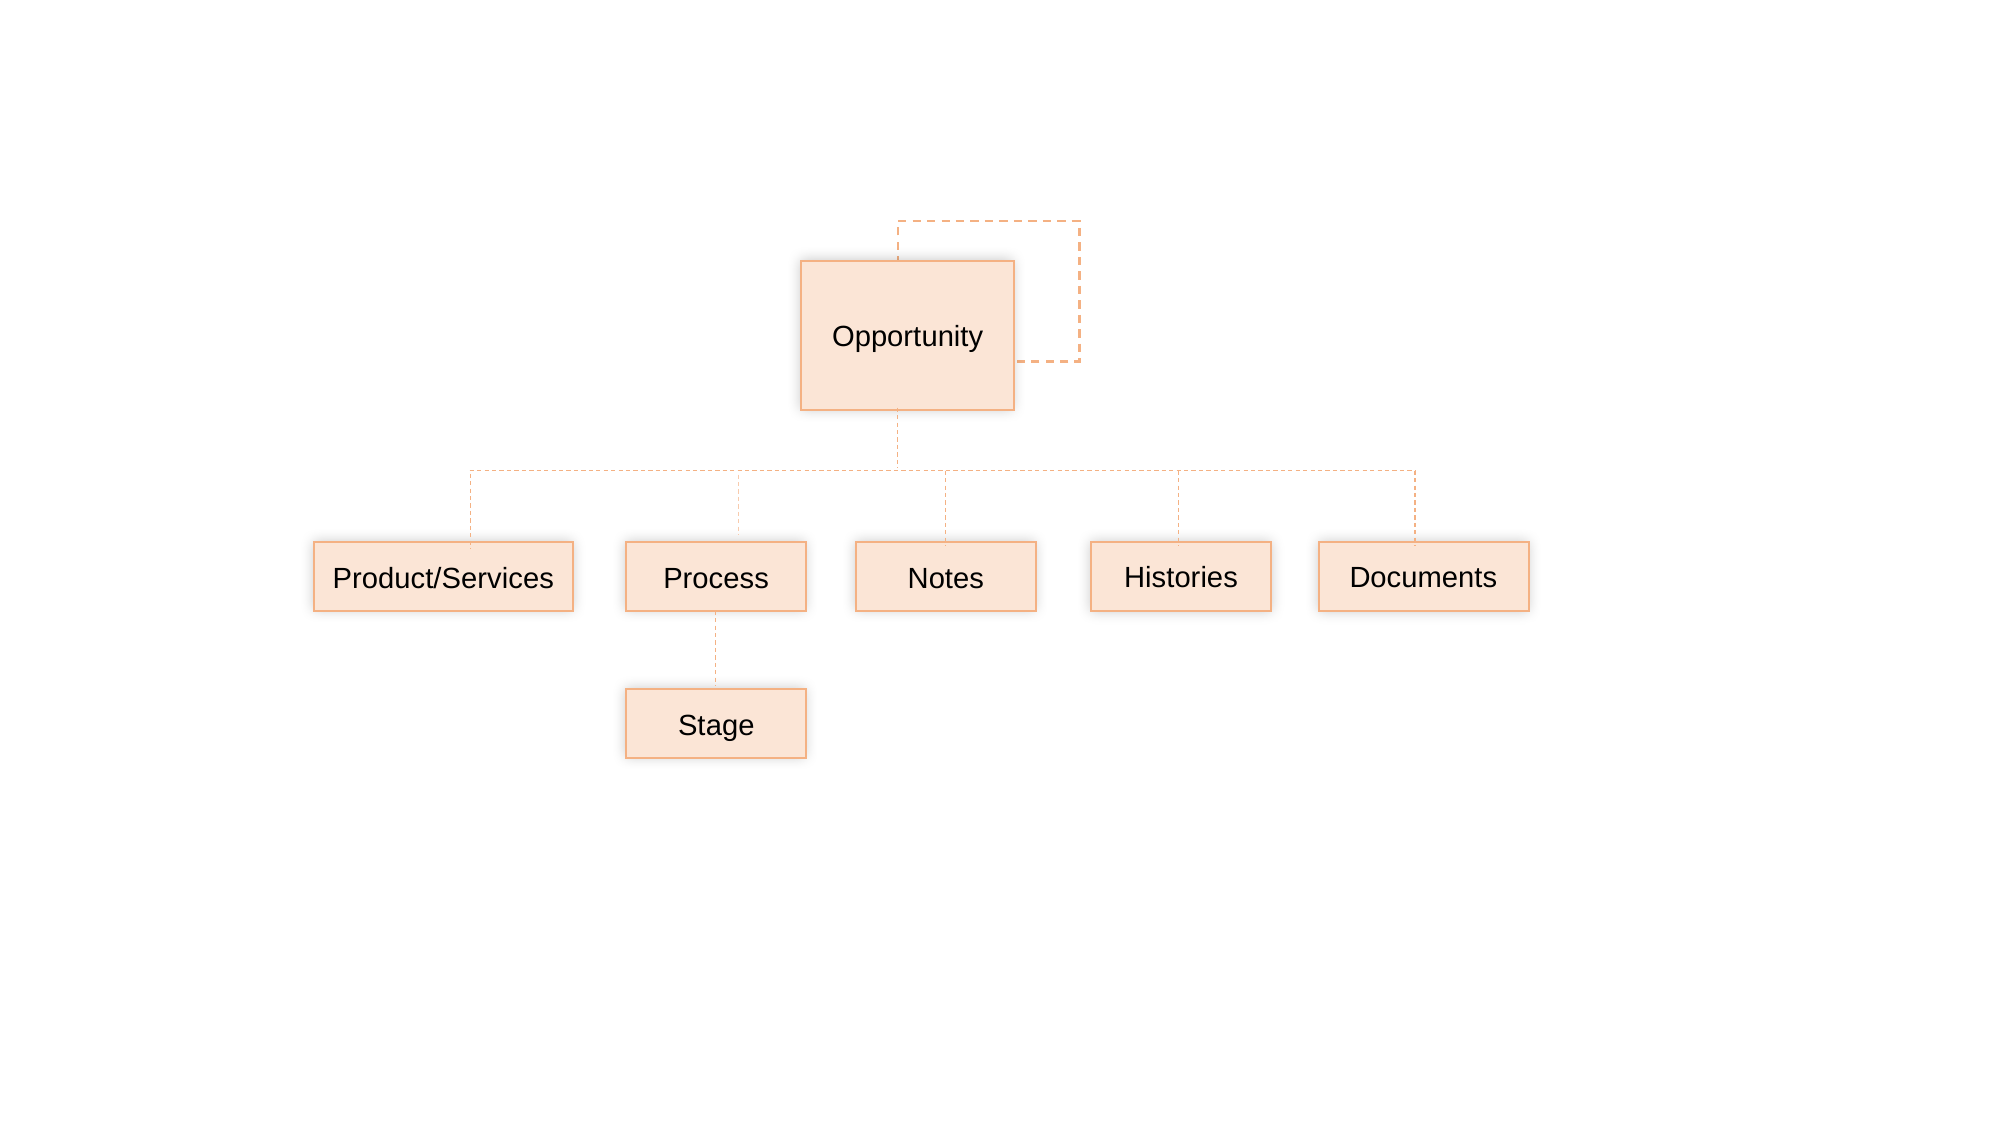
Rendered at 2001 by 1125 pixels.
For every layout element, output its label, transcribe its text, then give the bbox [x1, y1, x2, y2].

text_box Product/Services [313, 541, 574, 612]
text_box Notes [855, 541, 1037, 612]
text_box Process [625, 541, 807, 612]
text_box Documents [1318, 541, 1530, 612]
text_box [897, 220, 1081, 363]
text_box Opportunity [800, 260, 1015, 411]
text_box Stage [625, 688, 807, 759]
text_box Histories [1090, 541, 1272, 612]
